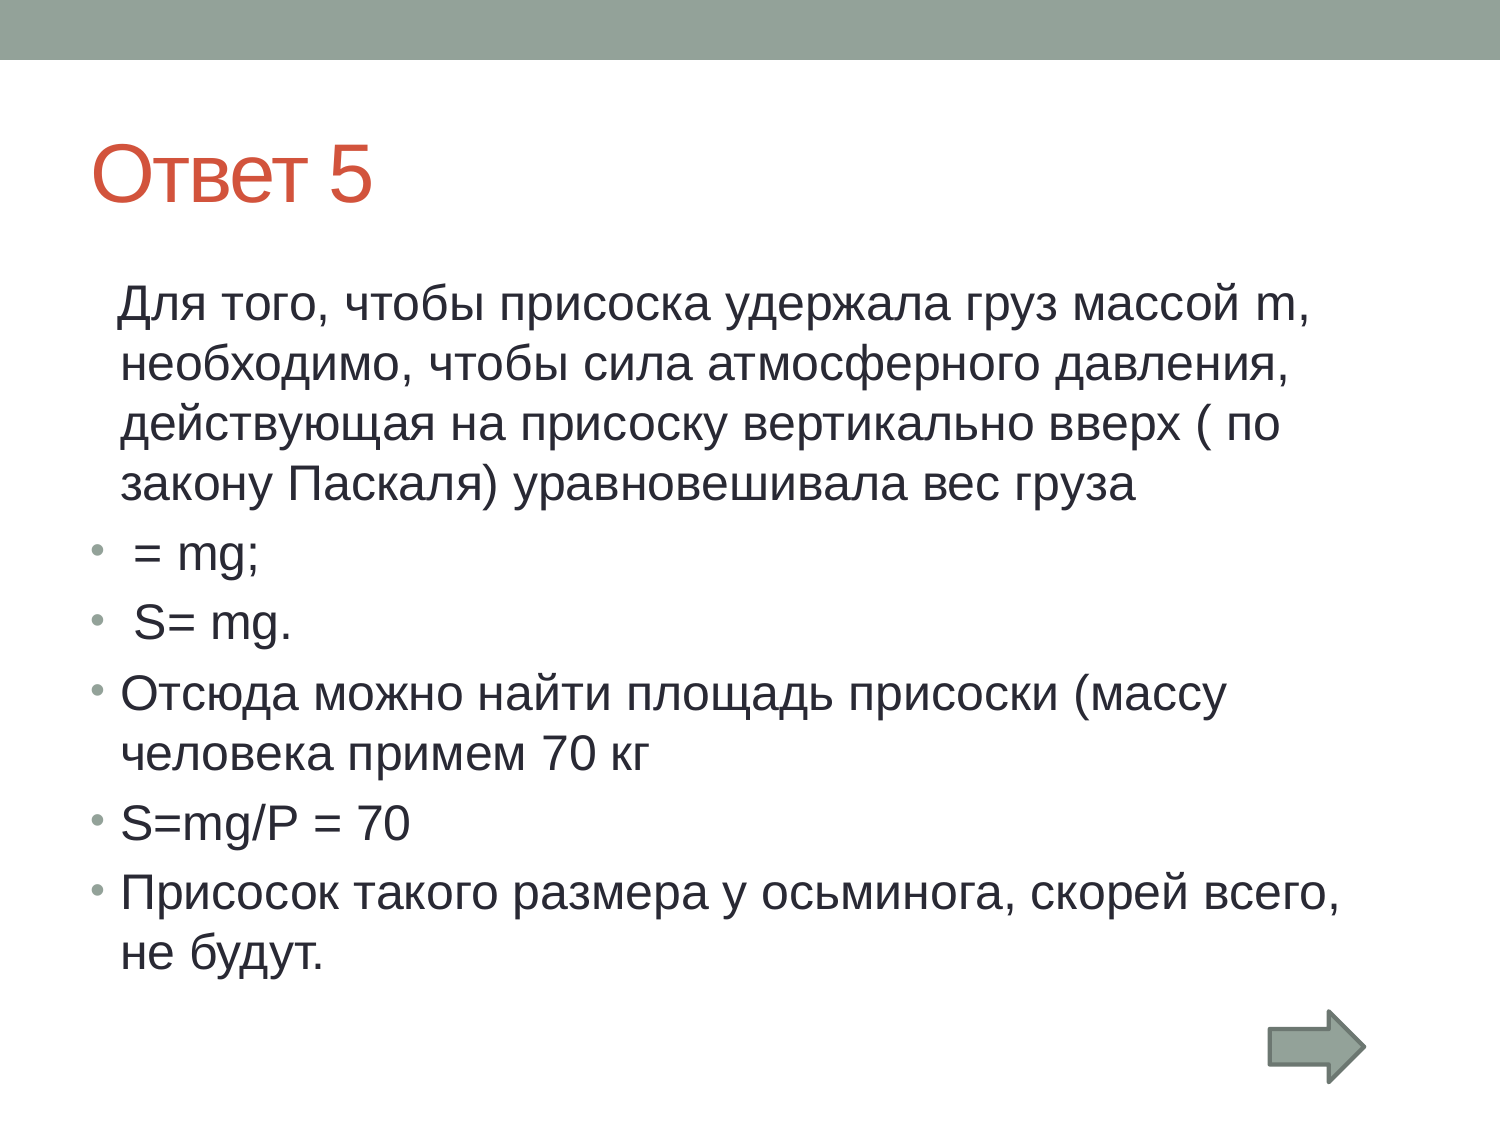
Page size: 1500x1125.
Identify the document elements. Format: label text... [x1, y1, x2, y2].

list Для того, чтобы присоска удержала груз массой m, необходимо, чтобы сила атмосферного давления, действующая на присоску вертикально вверх ( по закону Паскаля) уравновешивала вес груза = mg; S= mg. Отсюда можно найти площадь присоски (массу человека примем 70 кг S=mg/P = 70 Присосок такого размера у осьминога, скорей всего, не будут. [75, 262, 1425, 1063]
title Ответ 5 [75, 87, 1425, 250]
text_box [1267, 1009, 1367, 1085]
